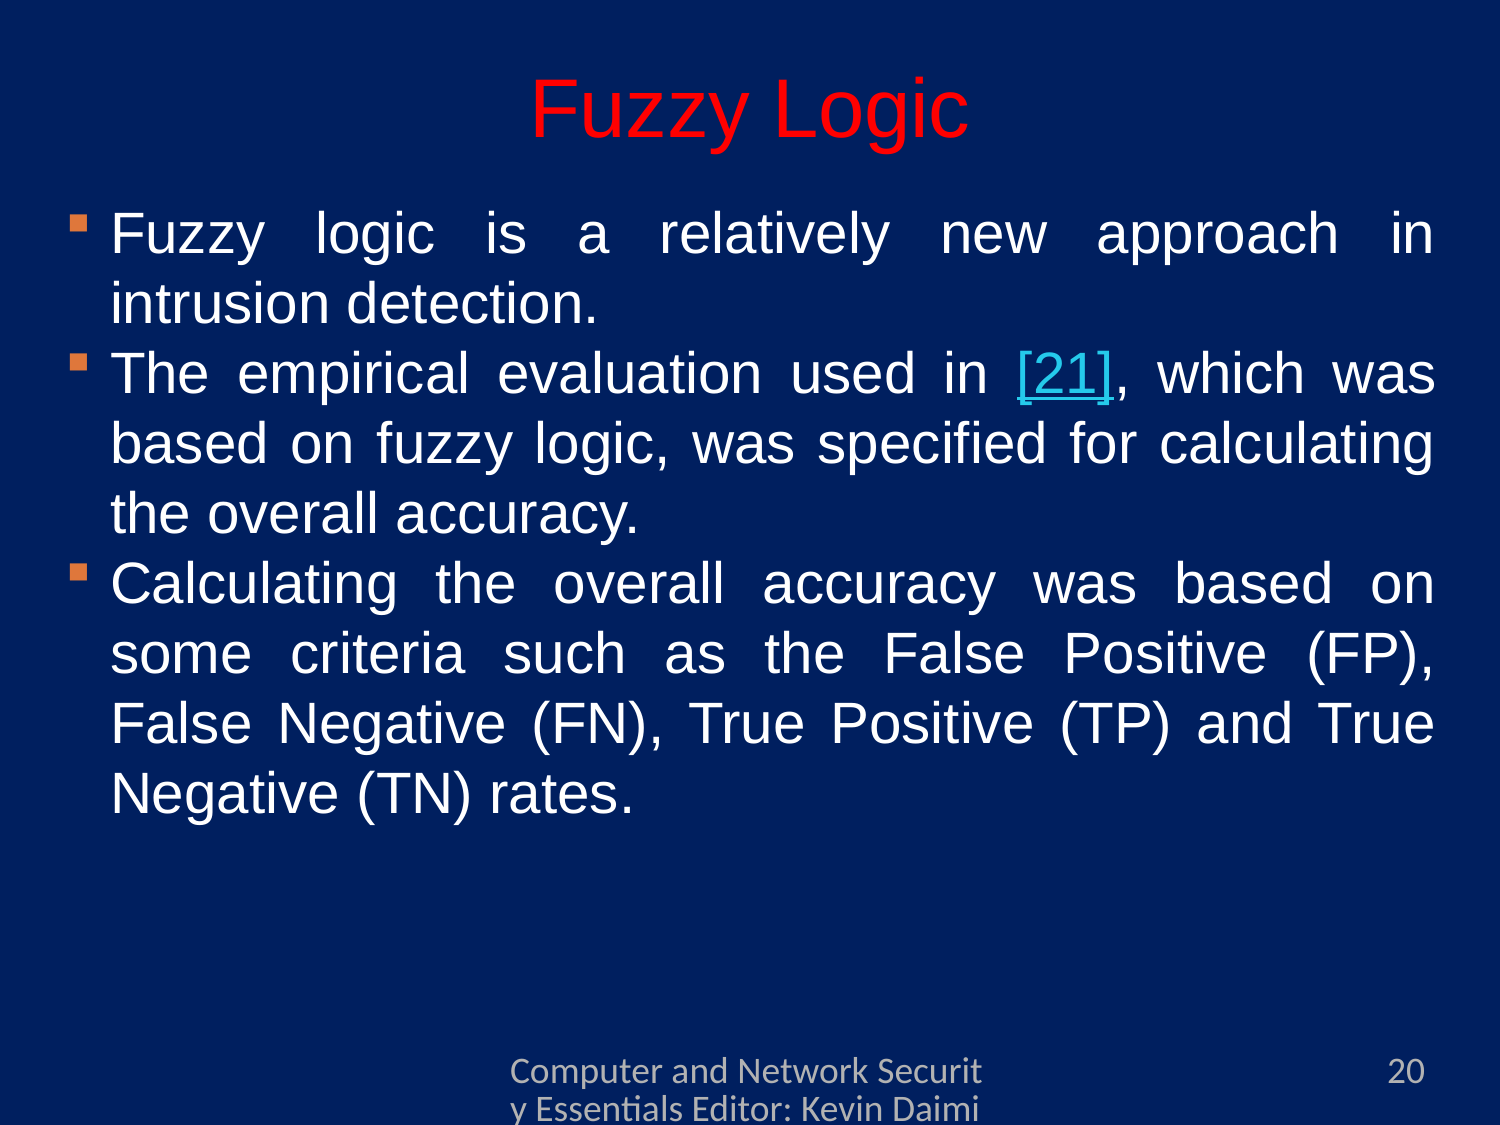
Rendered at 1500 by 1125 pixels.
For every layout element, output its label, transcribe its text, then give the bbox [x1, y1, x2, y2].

slide_number 20 [1080, 1046, 1425, 1103]
list Fuzzy logic is a relatively new approach in intrusion detection. The empirical evaluation used in [21], which was based on fuzzy logic, was specified for calculating the overall accuracy. Calculating the overall accuracy was based on some criteria such as the False Positive (FP), False Negative (FN), True Positive (TP) and True Negative (TN) rates. [62, 195, 1437, 832]
footer Computer and Network Security Essentials Editor: Kevin Daimi Associate Editors: Guillermo Francia, Levent Ertaul, Luis H. Encinas, Eman El-Sheikh Published by Springer [510, 1046, 990, 1103]
title Fuzzy Logic [44, 53, 1456, 155]
